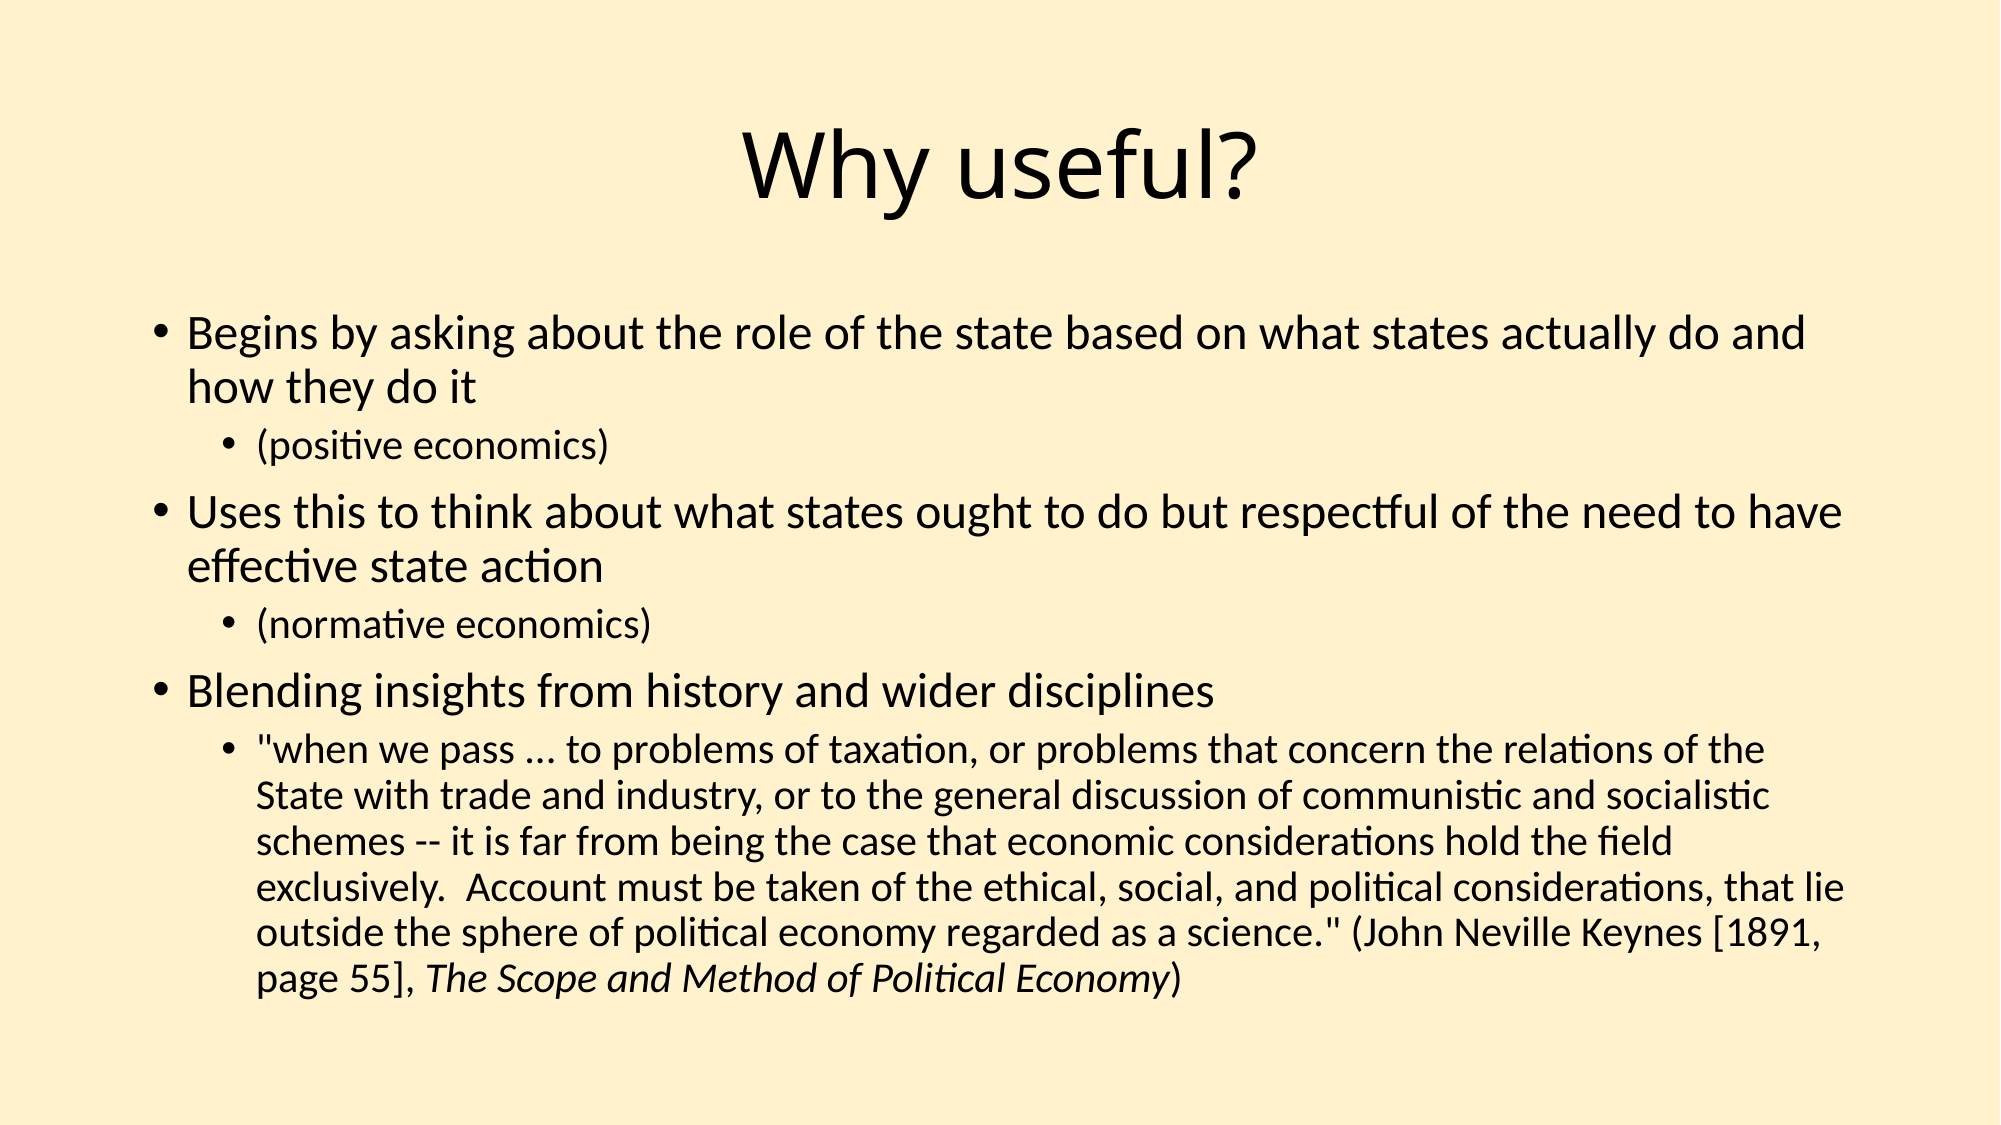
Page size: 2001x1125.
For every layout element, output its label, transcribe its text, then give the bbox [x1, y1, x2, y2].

list Begins by asking about the role of the state based on what states actually do and how they do it (positive economics) Uses this to think about what states ought to do but respectful of the need to have effective state action (normative economics) Blending insights from history and wider disciplines "when we pass ... to problems of taxation, or problems that concern the relations of the State with trade and industry, or to the general discussion of communistic and socialistic schemes -- it is far from being the case that economic considerations hold the field exclusively. Account must be taken of the ethical, social, and political considerations, that lie outside the sphere of political economy regarded as a science." (John Neville Keynes [1891, page 55], The Scope and Method of Political Economy) [137, 299, 1863, 1014]
title Why useful? [137, 59, 1863, 278]
